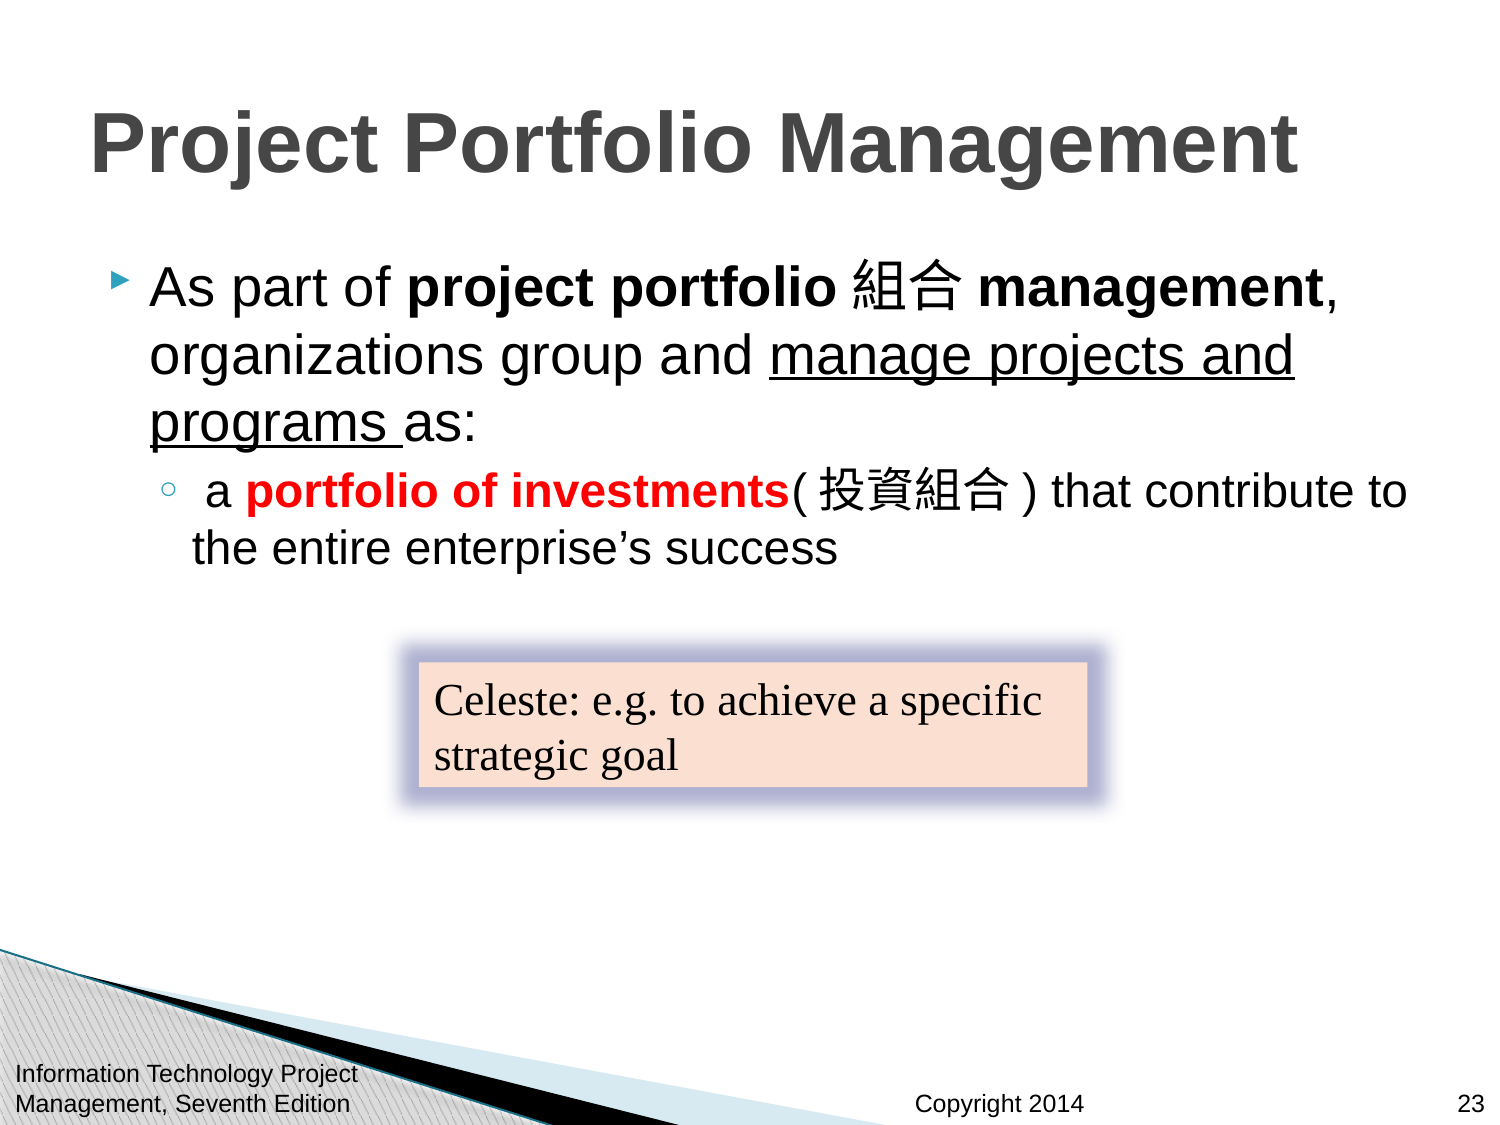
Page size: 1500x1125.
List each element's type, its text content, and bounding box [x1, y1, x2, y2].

title Project Portfolio Management [75, 45, 1425, 233]
footer Information Technology Project Management, Seventh Edition [0, 1065, 425, 1125]
list As part of project portfolio組合management, organizations group and manage projects and programs as: a portfolio of investments(投資組合) that contribute to the entire enterprise’s success [74, 242, 1426, 986]
text_box Celeste: e.g. to achieve a specific strategic goal [418, 662, 1088, 788]
slide_number 23 [1408, 1065, 1500, 1125]
